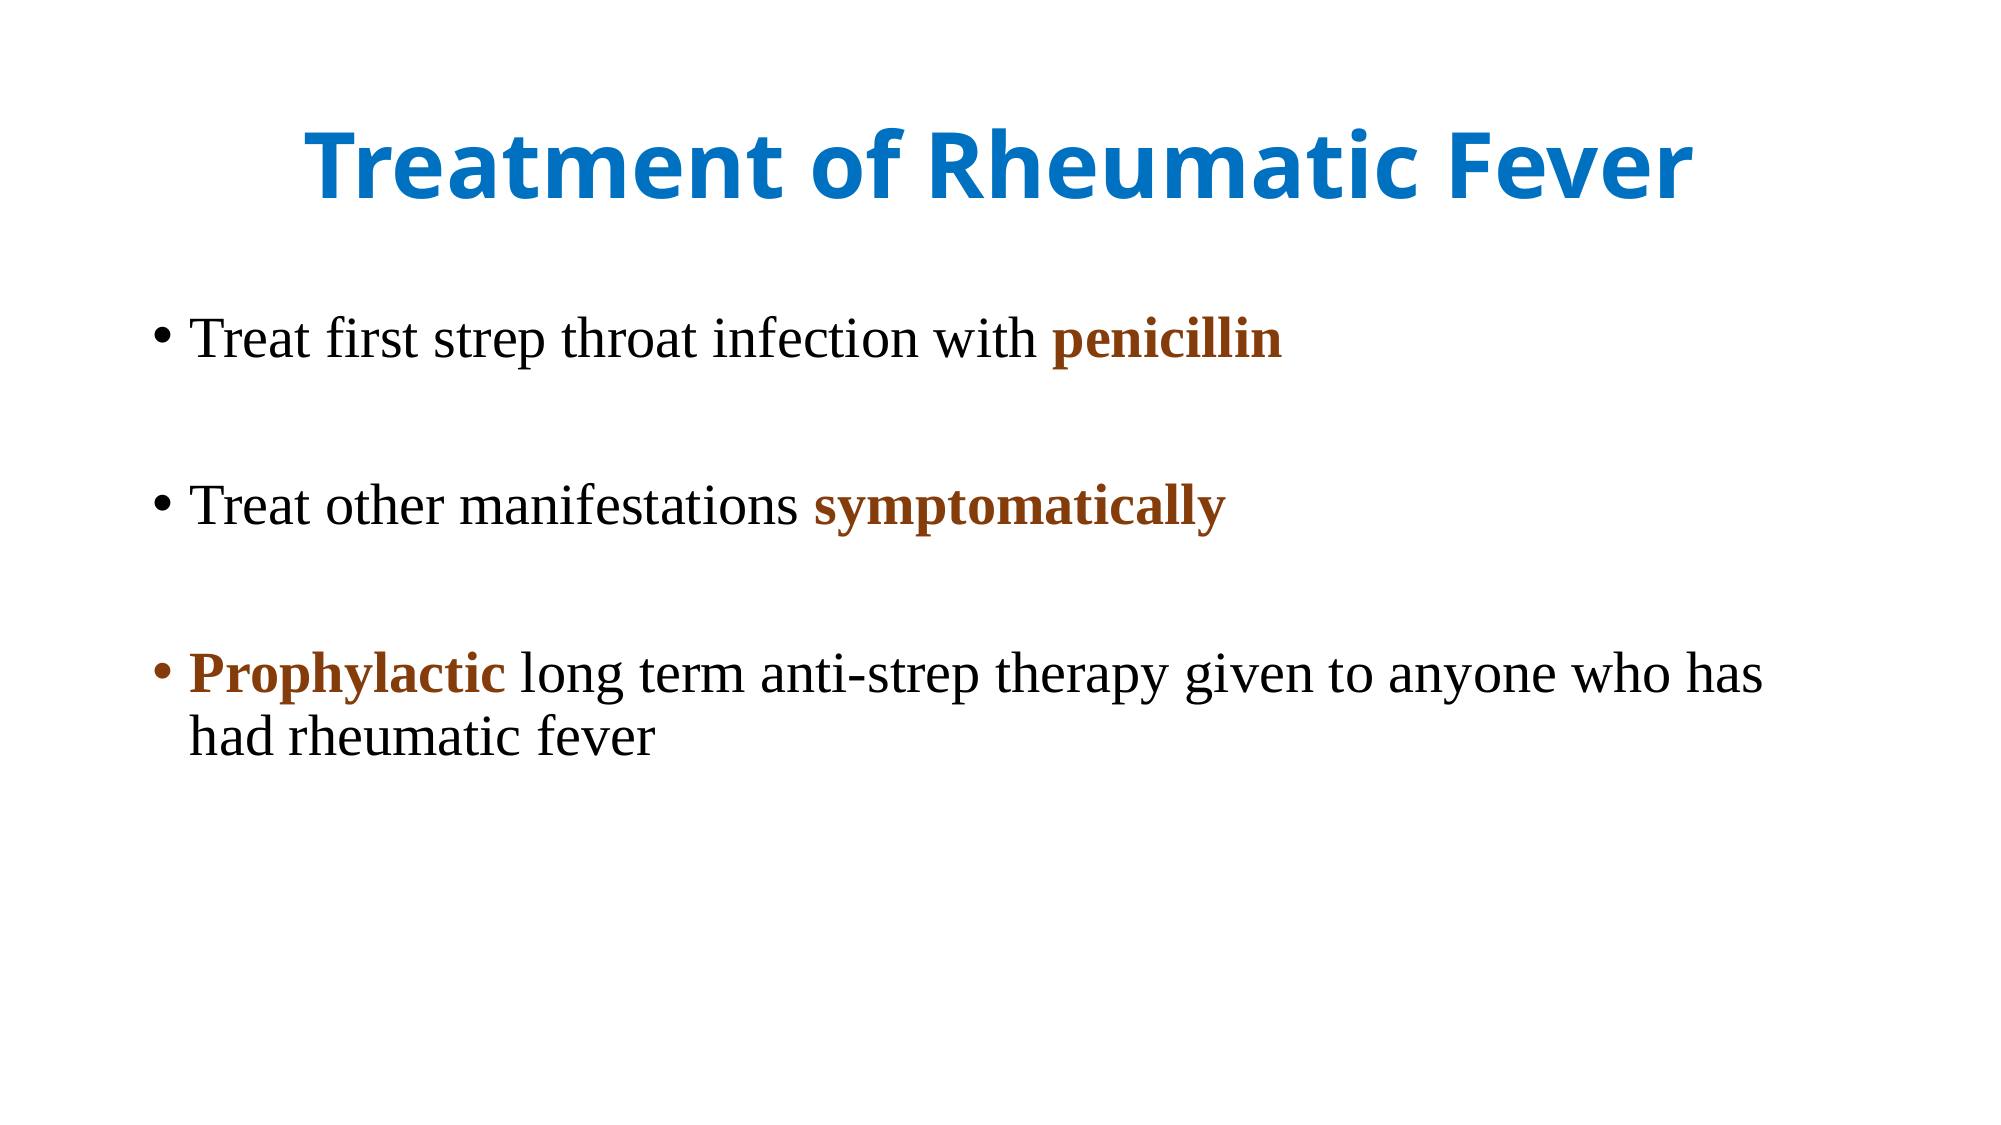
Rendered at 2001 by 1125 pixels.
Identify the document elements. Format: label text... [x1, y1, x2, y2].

title Treatment of Rheumatic Fever [137, 59, 1863, 278]
list Treat first strep throat infection with penicillin Treat other manifestations symptomatically Prophylactic long term anti-strep therapy given to anyone who has had rheumatic fever [137, 299, 1863, 1014]
